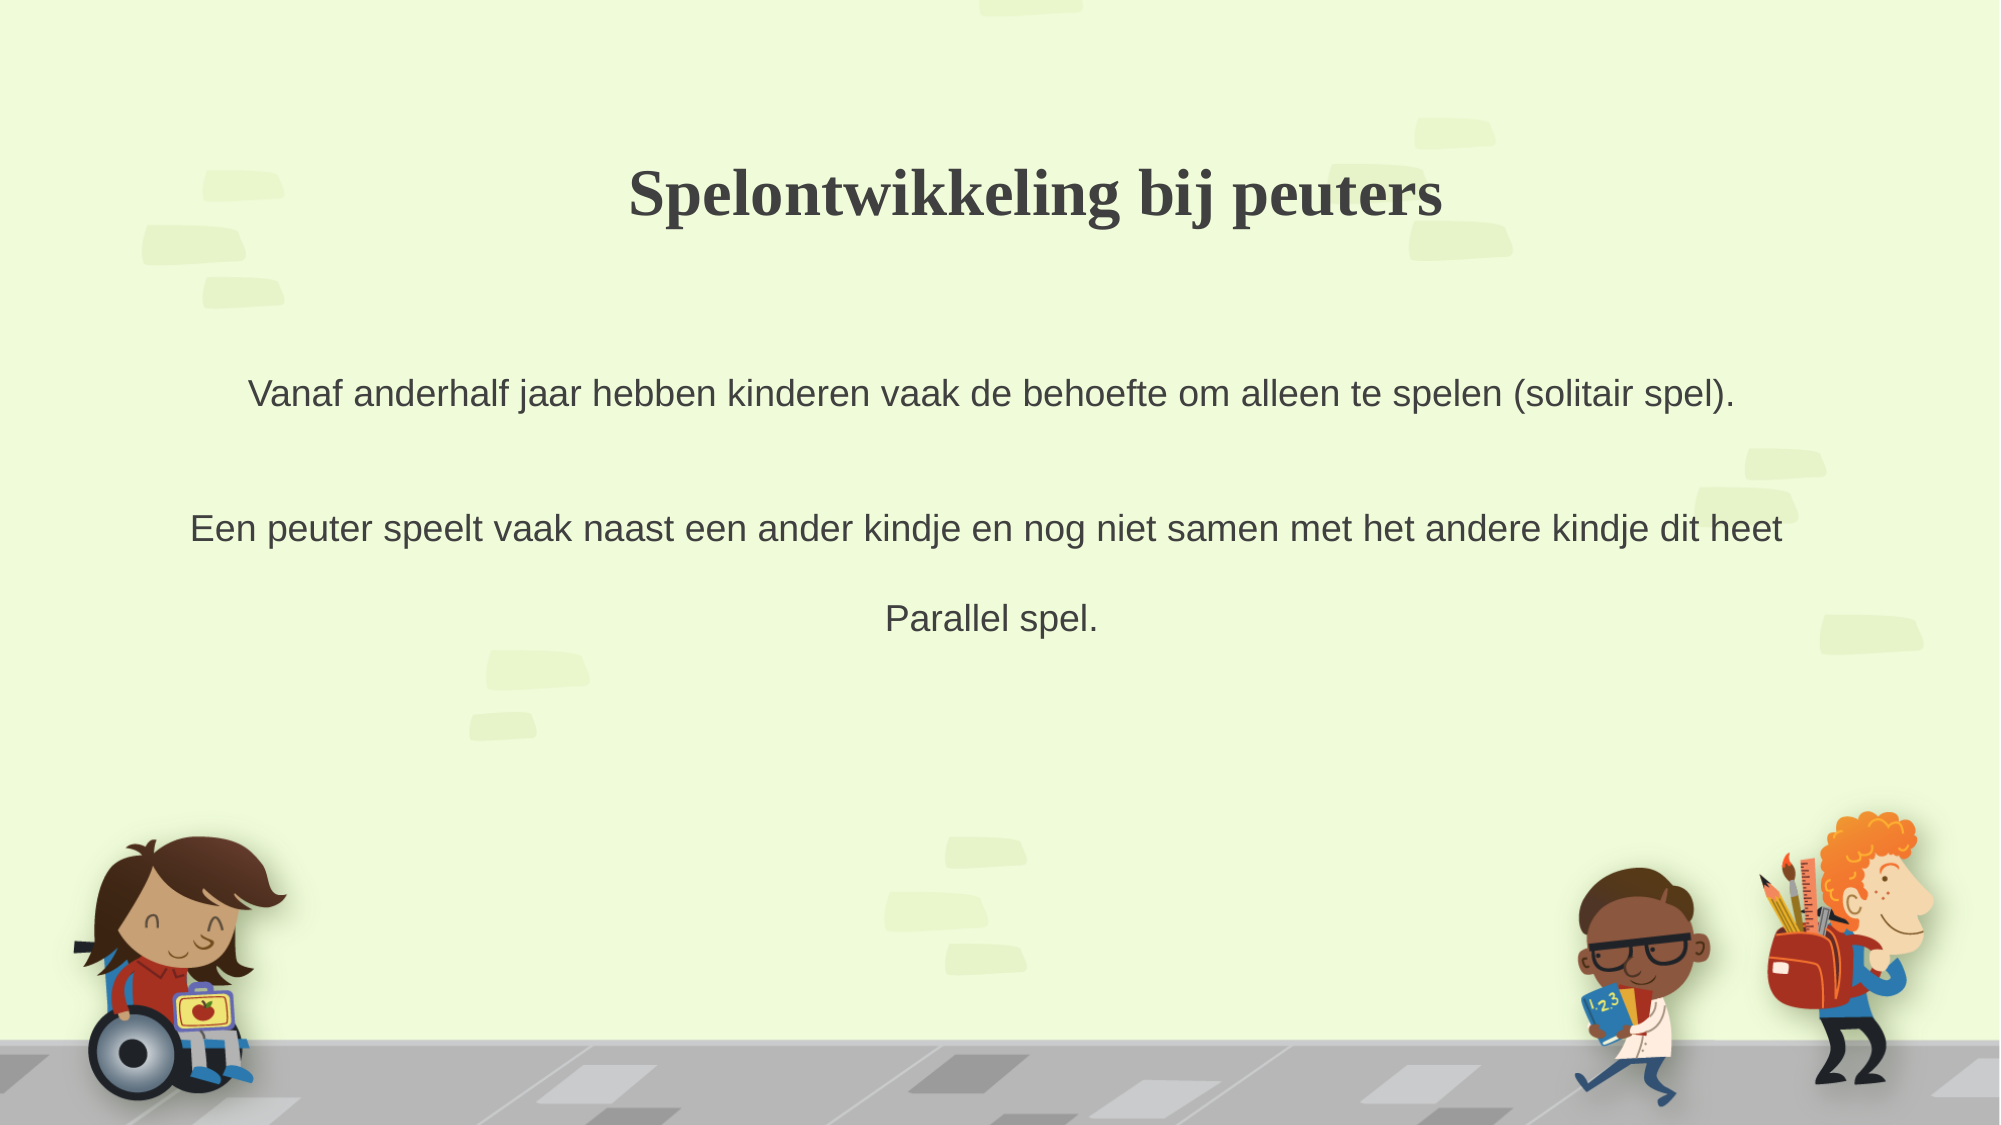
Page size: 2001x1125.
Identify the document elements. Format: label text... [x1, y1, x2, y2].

title Spelontwikkeling bij peuters [323, 59, 1750, 238]
picture [0, 0, 2000, 1125]
text_box Vanaf anderhalf jaar hebben kinderen vaak de behoefte om alleen te spelen (solitair spel). Een peuter speelt vaak naast een ander kindje en nog niet samen met het andere kindje dit heet Parallel spel. [149, 361, 1835, 827]
